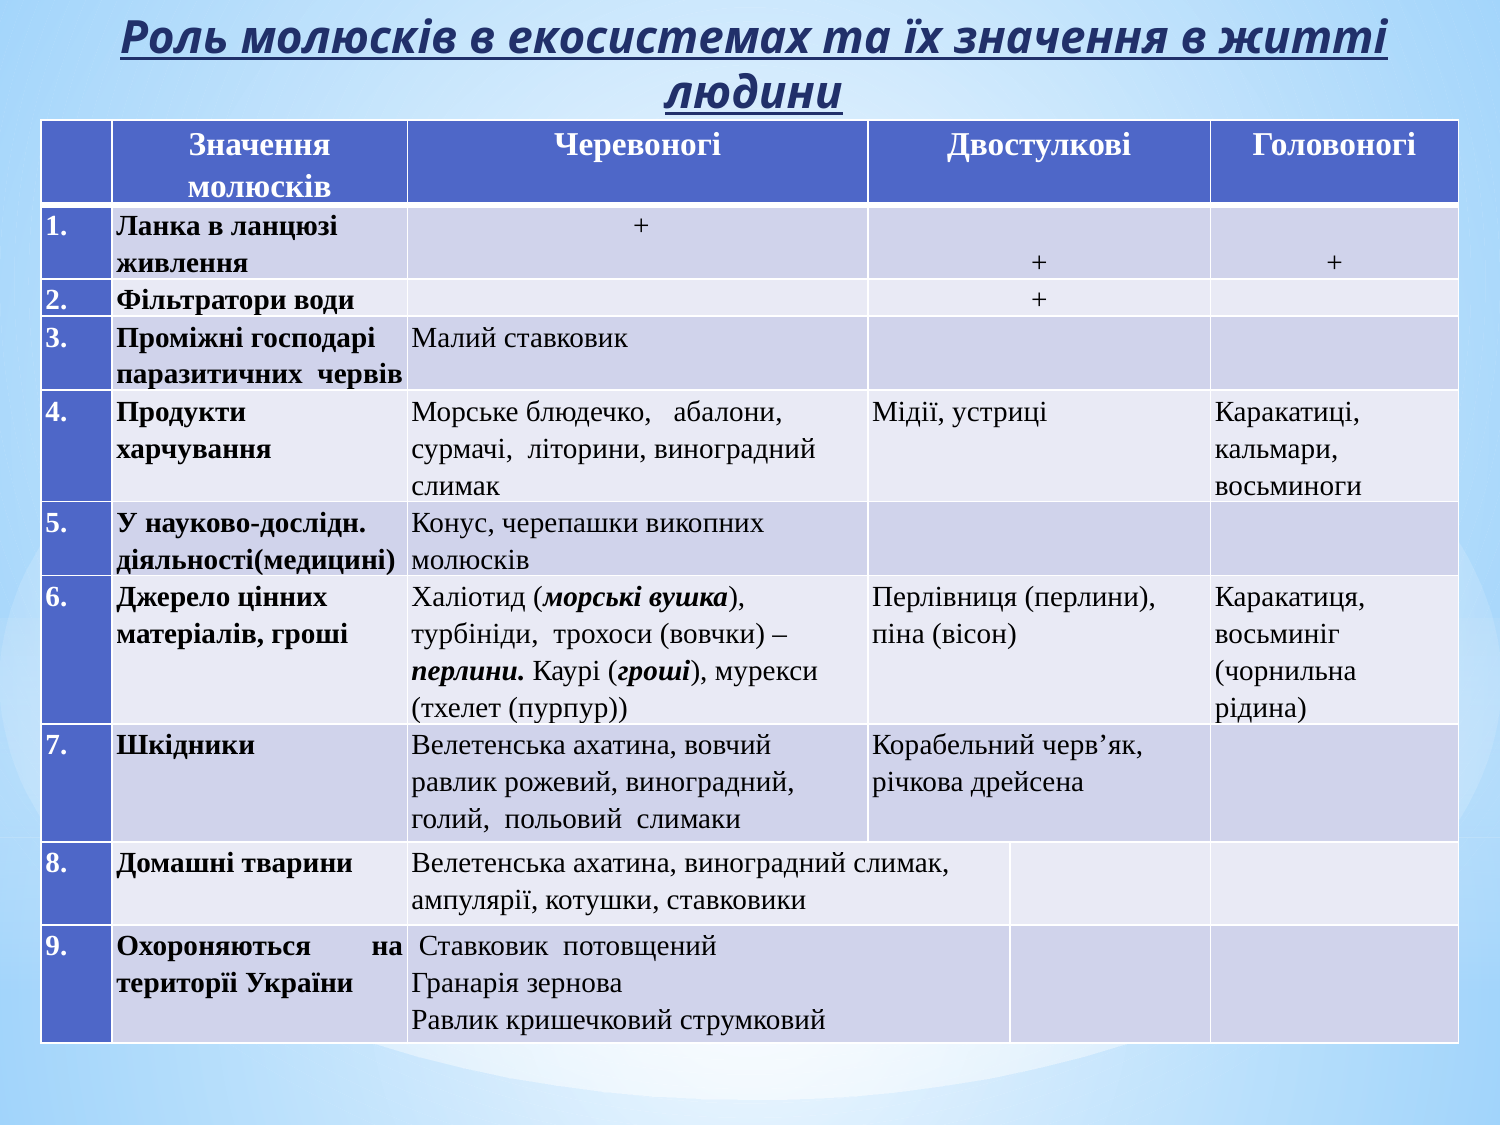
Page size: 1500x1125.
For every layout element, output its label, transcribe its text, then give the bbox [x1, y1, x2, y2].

table_cell [869, 317, 1210, 389]
table_cell [1011, 926, 1210, 1042]
table_cell 1. [42, 208, 111, 278]
table_cell 4. [42, 391, 111, 501]
table_cell + [1211, 208, 1458, 278]
table_header Значення молюсків [113, 121, 407, 202]
table_cell [1211, 843, 1458, 924]
table_cell Конус, черепашки викопних молюсків [408, 502, 867, 575]
table_cell 9. [42, 926, 111, 1042]
table_cell Шкідники [113, 725, 407, 841]
table_cell Охороняються на територїі України [113, 926, 407, 1042]
table_cell Велетенська ахатина, вовчий равлик рожевий, виноградний, голий, польовий слимаки [408, 725, 867, 841]
table_cell Домашні тварини [113, 843, 407, 924]
table_cell [1211, 725, 1458, 841]
table_cell [1211, 280, 1458, 315]
table_cell Джерело цінних матеріалів, гроші [113, 576, 407, 723]
list Роль молюсків в екосистемах та їх значення в житті людини [41, 0, 1459, 119]
table_cell 7. [42, 725, 111, 841]
table_cell [1211, 317, 1458, 389]
table_cell [869, 502, 1210, 575]
table_header Двостулкові [869, 121, 1210, 202]
table_cell Халіотид (морські вушка), турбініди, трохоси (вовчки) –перлини. Каурі (гроші), мурекси (тхелет (пурпур)) [408, 576, 867, 723]
table_cell Ставковик потовщений Гранарія зернова Равлик кришечковий струмковий [408, 926, 1009, 1042]
table_cell 2. [42, 280, 111, 315]
table_cell Перлівниця (перлини), піна (вісон) [869, 576, 1210, 723]
table_header [42, 121, 111, 202]
table_cell + [869, 208, 1210, 278]
table_cell [1211, 502, 1458, 575]
table_cell 5. [42, 502, 111, 575]
table_cell У науково-дослідн. діяльності(медицині) [113, 502, 407, 575]
table_cell Каракатиці, кальмари, восьминоги [1211, 391, 1458, 501]
table_cell 3. [42, 317, 111, 389]
table_header Головоногі [1211, 121, 1458, 202]
table_cell Морське блюдечко, абалони, сурмачі, літорини, виноградний слимак [408, 391, 867, 501]
table_cell Ланка в ланцюзі живлення [113, 208, 407, 278]
table_cell [1011, 843, 1210, 924]
table_cell Корабельний черв’як, річкова дрейсена [869, 725, 1210, 841]
table_cell Каракатиця, восьминіг (чорнильна рідина) [1211, 576, 1458, 723]
table_cell 8. [42, 843, 111, 924]
table_cell 6. [42, 576, 111, 723]
table_cell Малий ставковик [408, 317, 867, 389]
table_cell [1211, 926, 1458, 1042]
table_cell + [869, 280, 1210, 315]
table_cell Проміжні господарі паразитичних червів [113, 317, 407, 389]
table_cell Мідії, устриці [869, 391, 1210, 501]
table_cell Фільтратори води [113, 280, 407, 315]
table_cell [408, 280, 867, 315]
table_cell Велетенська ахатина, виноградний слимак, ампулярії, котушки, ставковики [408, 843, 1009, 924]
table_cell + [408, 208, 867, 278]
table_header Черевоногі [408, 121, 867, 202]
table_cell Продукти харчування [113, 391, 407, 501]
